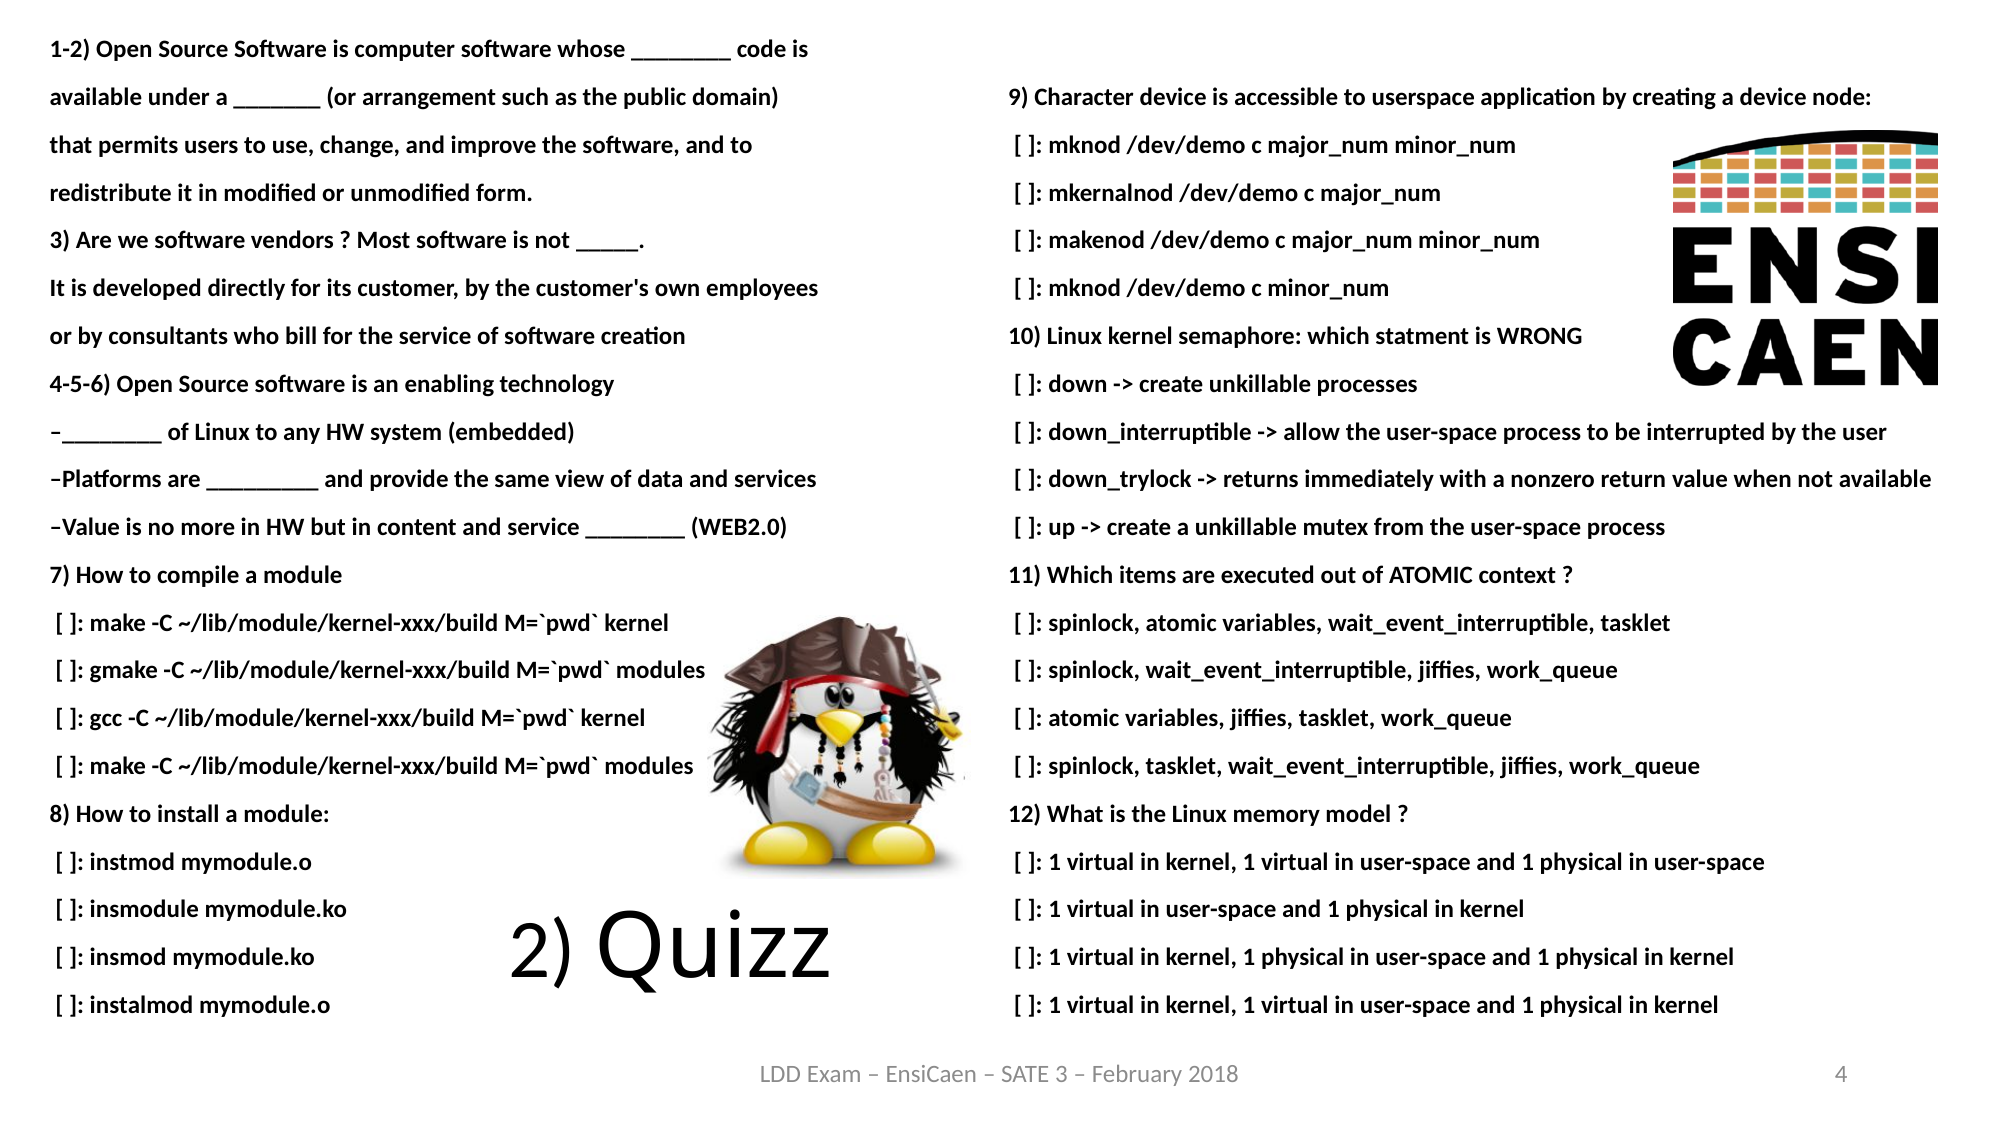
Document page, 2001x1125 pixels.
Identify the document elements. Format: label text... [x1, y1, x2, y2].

list 1-2) Open Source Software is computer software whose ________ code is available under a _______ (or arrangement such as the public domain) that permits users to use, change, and improve the software, and to redistribute it in modified or unmodified form. 3) Are we software vendors ? Most software is not _____. It is developed directly for its customer, by the customer's own employees or by consultants who bill for the service of software creation 4-5-6) Open Source software is an enabling technology –________ of Linux to any HW system (embedded) –Platforms are _________ and provide the same view of data and services –Value is no more in HW but in content and service ________ (WEB2.0) 7) How to compile a module [ ]: make -C ~/lib/module/kernel-xxx/build M=`pwd` kernel [ ]: gmake -C ~/lib/module/kernel-xxx/build M=`pwd` modules [ ]: gcc -C ~/lib/module/kernel-xxx/build M=`pwd` kernel [ ]: make -C ~/lib/module/kernel-xxx/build M=`pwd` modules 8) How to install a module: [ ]: instmod mymodule.o [ ]: insmodule mymodule.ko [ ]: insmod mymodule.ko [ ]: instalmod mymodule.o 9) Character device is accessible to userspace application by creating a device node: [ ]: mknod /dev/demo c major_num minor_num [ ]: mkernalnod /dev/demo c major_num [ ]: makenod /dev/demo c major_num minor_num [ ]: mknod /dev/demo c minor_num 10) Linux kernel semaphore: which statment is WRONG [ ]: down -> create unkillable processes [ ]: down_interruptible -> allow the user-space process to be interrupted by the user [ ]: down_trylock -> returns immediately with a nonzero return value when not available [ ]: up -> create a unkillable mutex from the user-space process 11) Which items are executed out of ATOMIC context ? [ ]: spinlock, atomic variables, wait_event_interruptible, tasklet [ ]: spinlock, wait_event_interruptible, jiffies, work_queue [ ]: atomic variables, jiffies, tasklet, work_queue [ ]: spinlock, tasklet, wait_event_interruptible, jiffies, work_queue 12) What is the Linux memory model ? [ ]: 1 virtual in kernel, 1 virtual in user-space and 1 physical in user-space [ ]: 1 virtual in user-space and 1 physical in kernel [ ]: 1 virtual in kernel, 1 physical in user-space and 1 physical in kernel [ ]: 1 virtual in kernel, 1 virtual in user-space and 1 physical in kernel [34, 28, 1982, 1097]
picture [707, 615, 972, 879]
footer LDD Exam – EnsiCaen – SATE 3 – February 2018 [662, 1042, 1338, 1103]
text_box 2) Quizz [493, 878, 848, 1003]
picture [1673, 130, 1938, 386]
slide_number 4 [1412, 1042, 1863, 1103]
